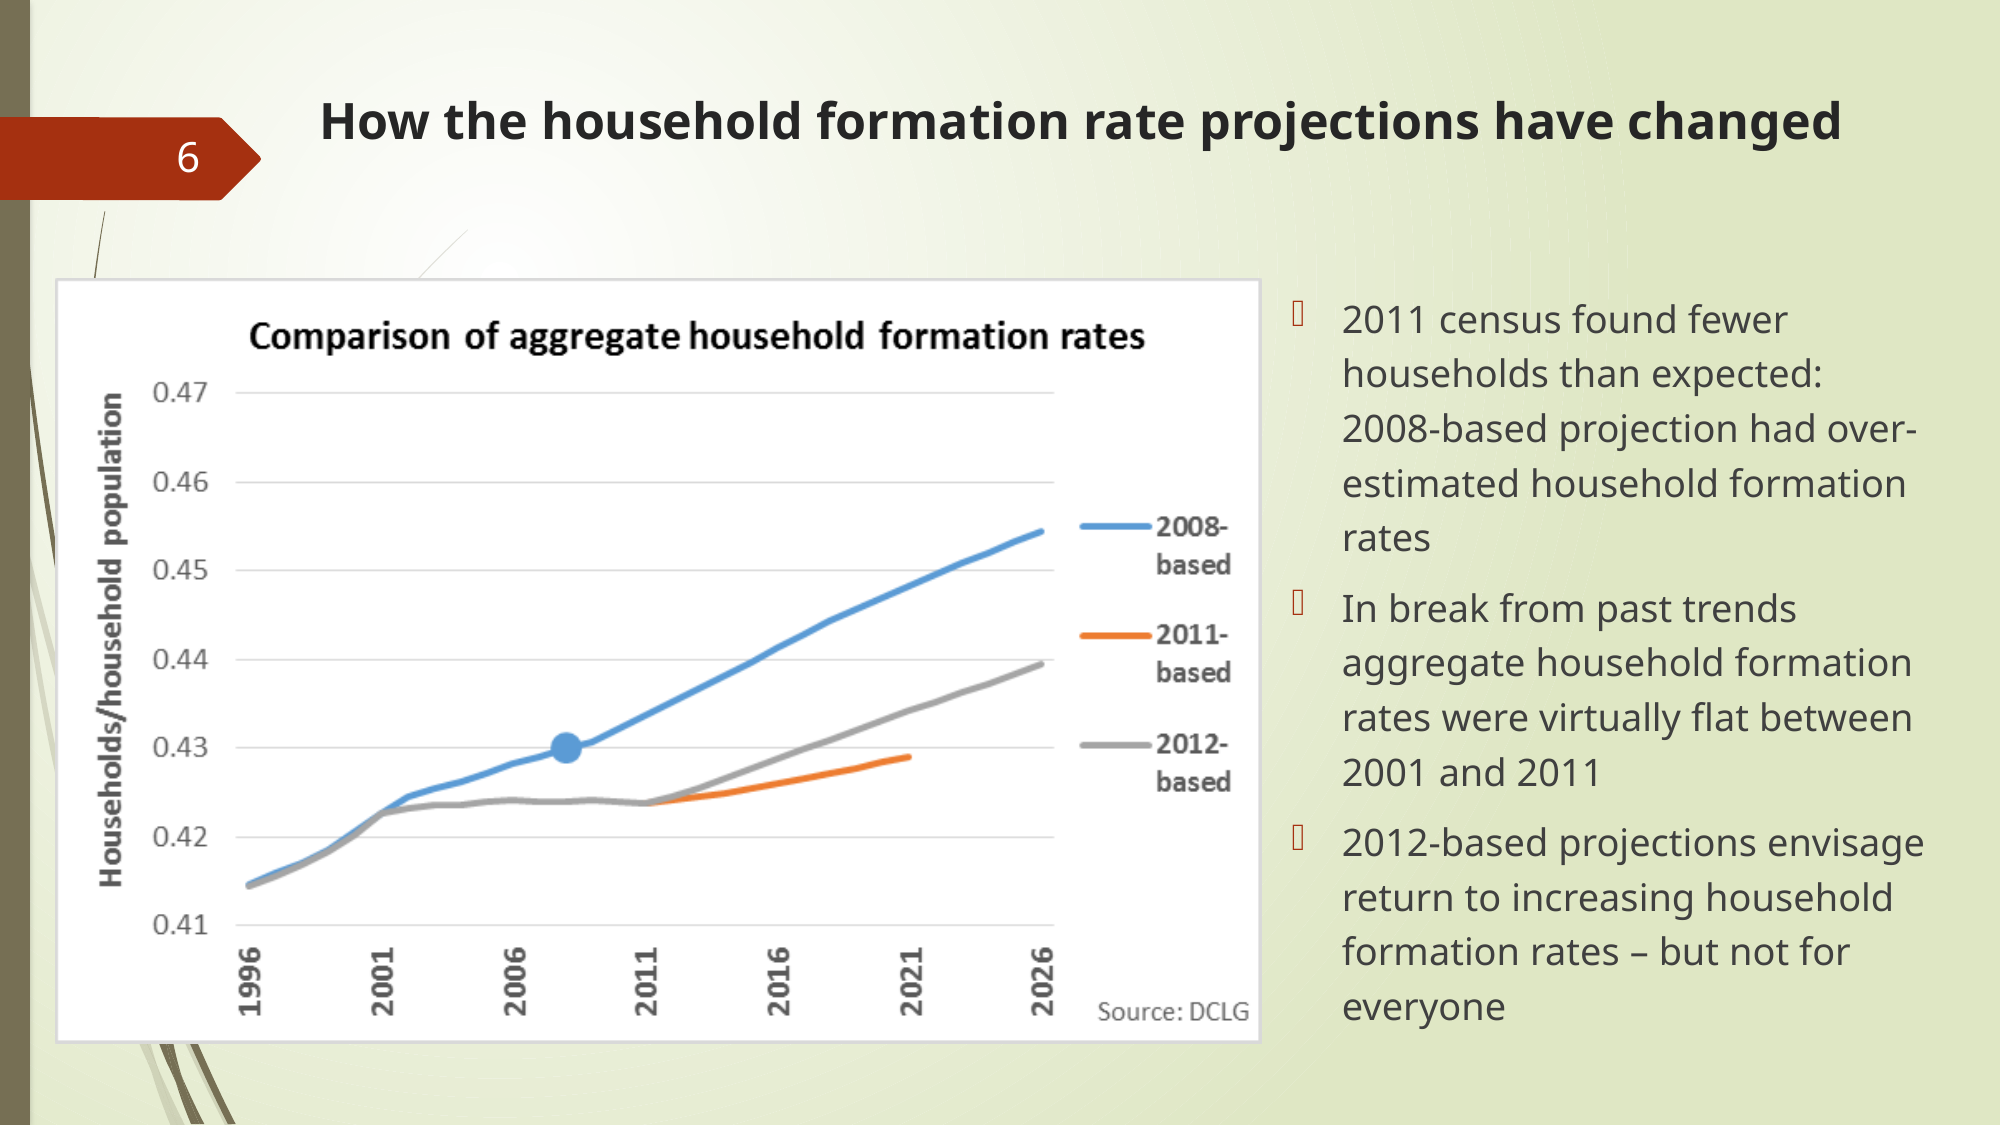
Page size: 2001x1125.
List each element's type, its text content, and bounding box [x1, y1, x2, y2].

slide_number 6 [87, 129, 216, 190]
picture [54, 278, 1262, 1045]
list 2011 census found fewer households than expected: 2008-based projection had over-estimated household formation rates In break from past trends aggregate household formation rates were virtually flat between 2001 and 2011 2012-based projections envisage return to increasing household formation rates – but not for everyone [1276, 278, 1947, 1038]
title How the household formation rate projections have changed [304, 82, 1864, 197]
